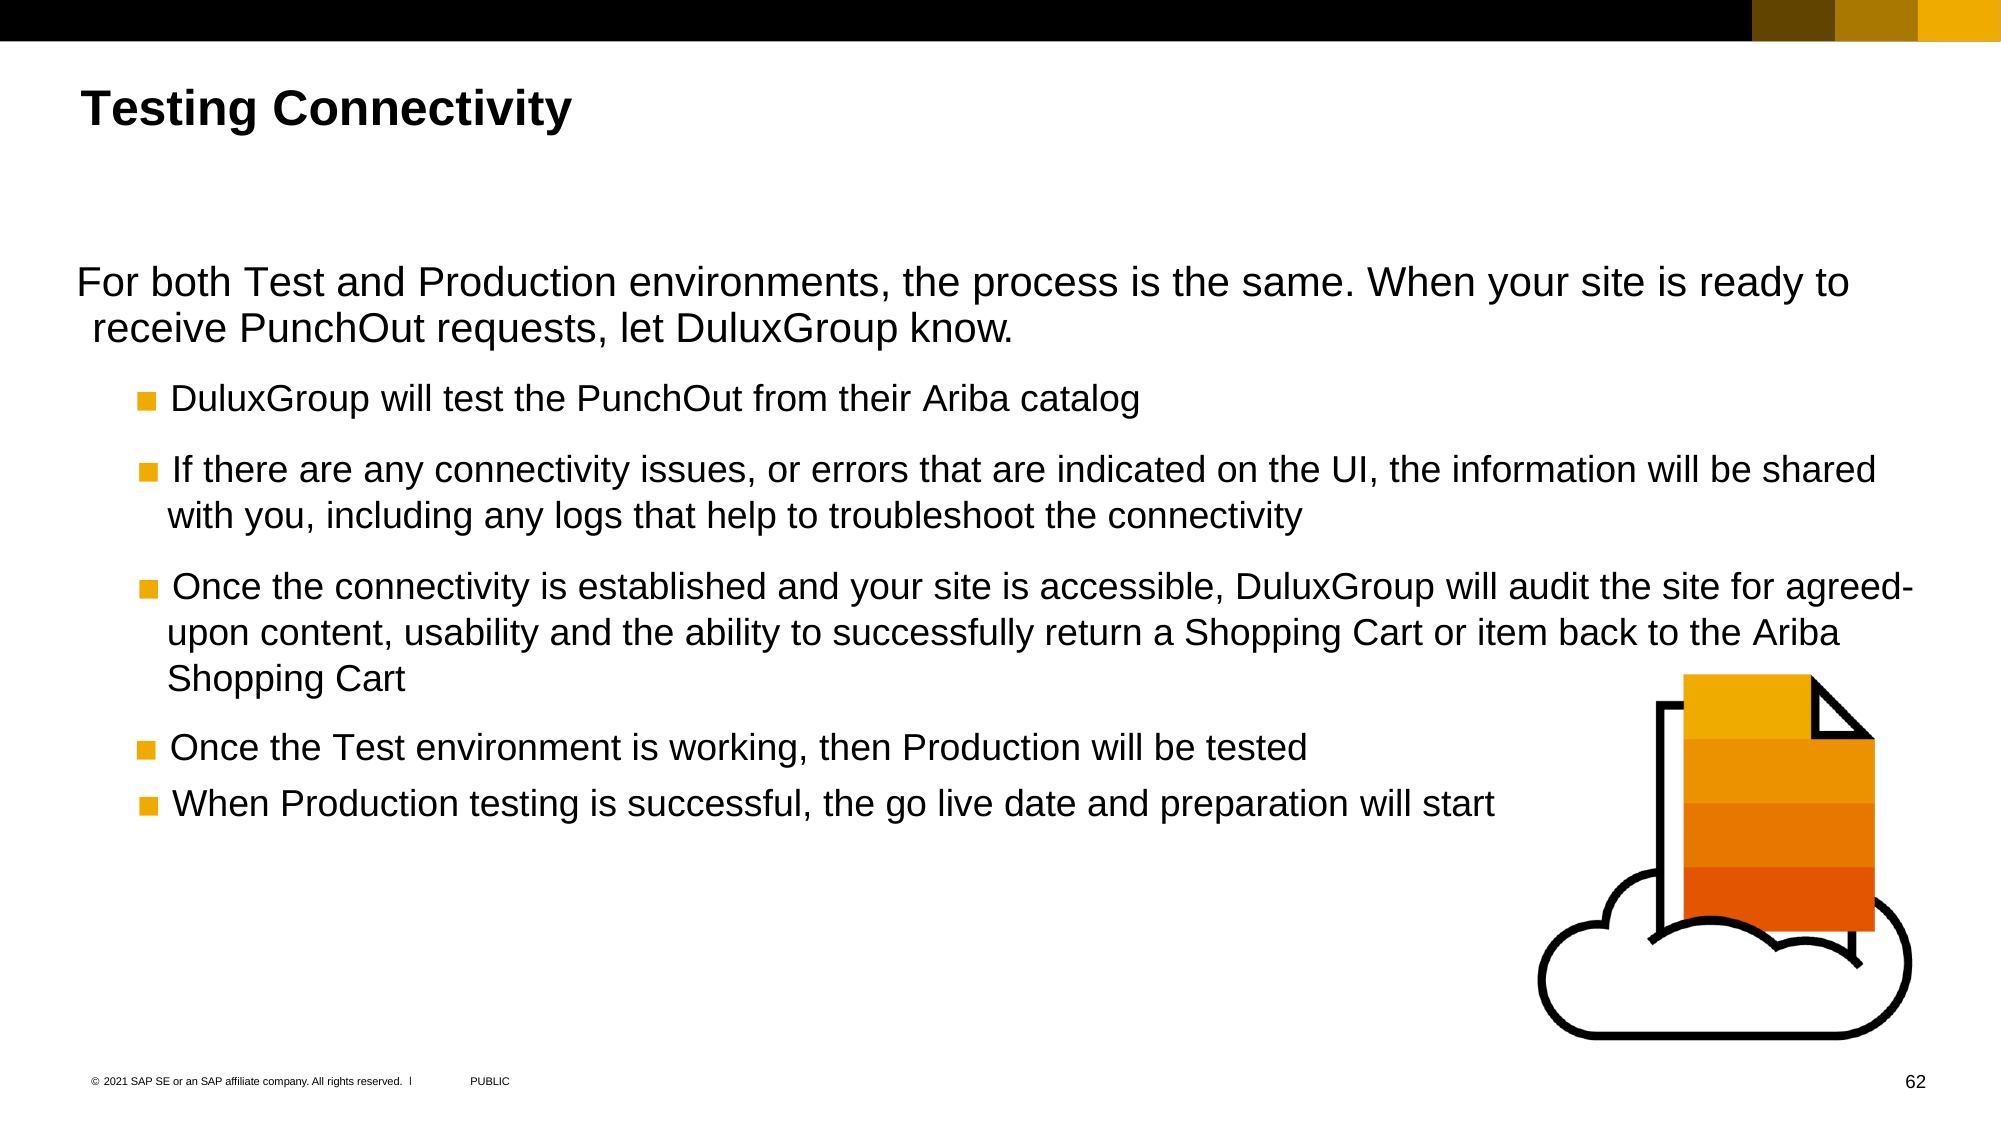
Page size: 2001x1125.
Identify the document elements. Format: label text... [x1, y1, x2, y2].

text_box [1919, 0, 2001, 42]
text_box [1836, 0, 1919, 42]
text_box receive PunchOut requests, let DuluxGroupknow. [92, 300, 1015, 352]
text_box ©2021 SAP SE or an SAP affiliate company. All rights reserved. ǀ PUBLIC 62 [91, 1069, 1469, 1093]
text_box upon content, usability and the ability to successfully return a Shopping Cart or item back to the Ariba Shopping Cart [166, 608, 1471, 699]
text_box ▪Once the Test environment is working, then Production will be tested [133, 723, 1308, 769]
text_box For both Test and Production environments, the process is the same. When your site is ready to [76, 254, 1862, 306]
text_box Testing Connectivity [80, 75, 573, 136]
text_box ▪DuluxGroupwill test the PunchOut from their Ariba catalog [134, 374, 1141, 420]
text_box ▪When Production testing is successful, the go live date and preparation will start [136, 778, 1469, 824]
text_box ▪If there are any connectivity issues, or errors that are indicated on the UI, the information will be shared [135, 445, 1887, 491]
text_box [0, 42, 2001, 1125]
text_box [0, 0, 1751, 42]
picture [1474, 607, 1993, 1125]
text_box ▪Once the connectivity is established and your site is accessible, DuluxGroupwill audit the site for agreed- [135, 562, 1915, 608]
text_box with you, including any logs that help to troubleshoot the connectivity [167, 491, 1304, 537]
text_box [1751, 0, 1836, 42]
